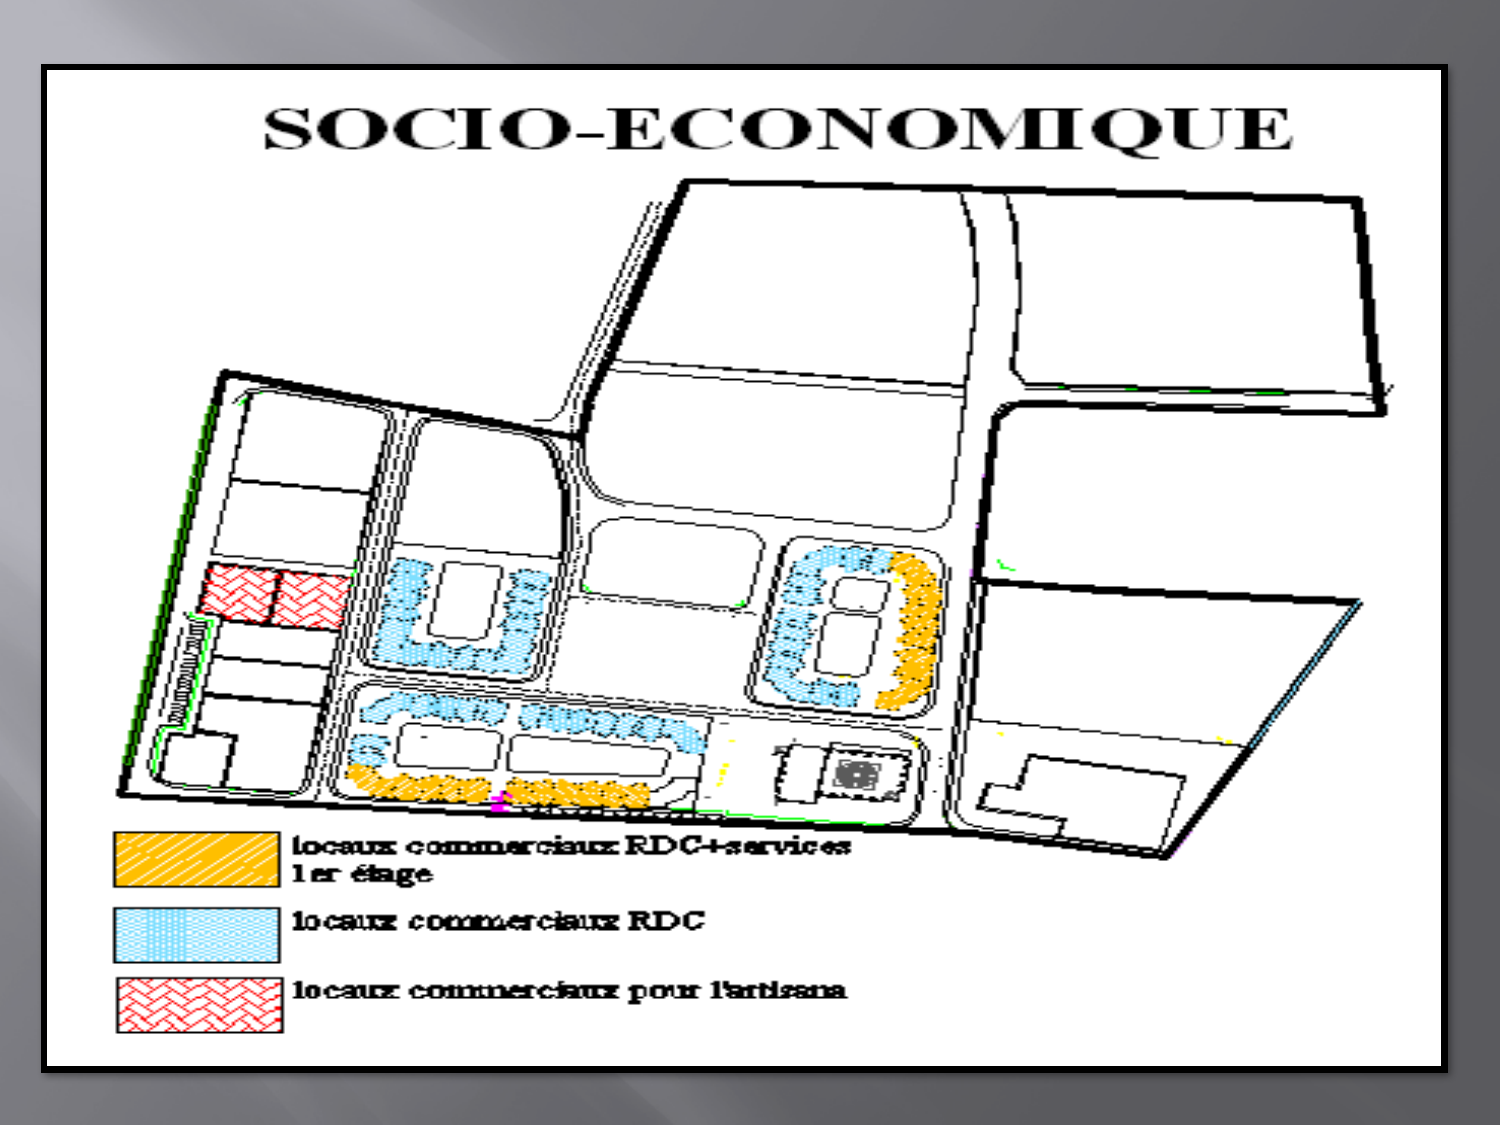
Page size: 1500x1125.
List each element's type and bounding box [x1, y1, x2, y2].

picture [46, 70, 1442, 1067]
